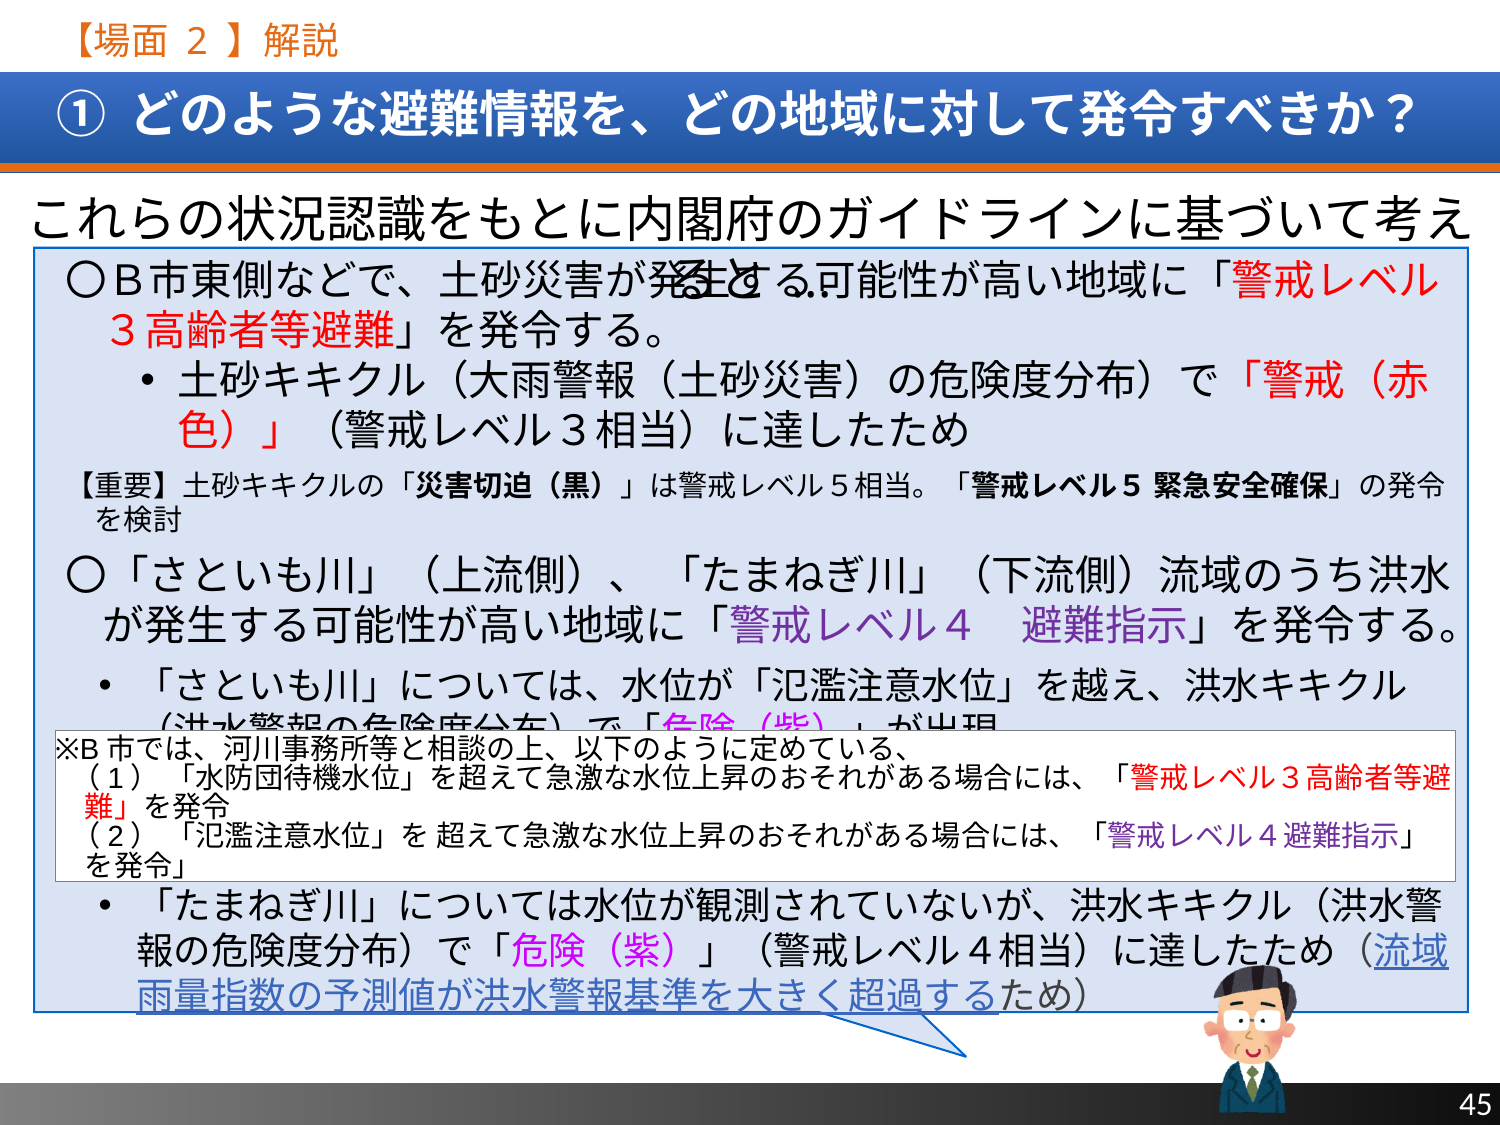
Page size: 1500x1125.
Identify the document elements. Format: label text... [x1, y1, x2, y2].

text_box これらの状況認識をもとに内閣府のガイドラインに基づいて考えると ... [0, 179, 1500, 315]
text_box ※B市では、河川事務所等と相談の上、以下のように定めている、 （1） 「水防団待機水位」を超えて急激な水位上昇のおそれがある場合には、「警戒レベル３高齢者等避難」を発令 （2） 「氾濫注意水位」を 超えて急激な水位上昇のおそれがある場合には、「警戒レベル４避難指示」を発令」 [55, 730, 1456, 882]
slide_number 45 [1170, 1072, 1500, 1125]
picture [1190, 962, 1309, 1119]
text_box [33, 315, 1469, 1058]
list 〇Ｂ市東側などで、土砂災害が発生する可能性が高い地域に「警戒レベル３高齢者等避難」を発令する。 土砂キキクル（大雨警報（土砂災害）の危険度分布）で「警戒（赤色）」（警戒レベル３相当）に達したため 【重要】土砂キキクルの「災害切迫（黒）」は警戒レベル５相当。「警戒レベル５ 緊急安全確保」の発令を検討 〇「さといも川」（上流側）、 「たまねぎ川」（下流側）流域のうち洪水が発生する可能性が高い地域に「警戒レベル４ 避難指示」を発令する。 「さといも川」については、水位が「氾濫注意水位」を越え、洪水キキクル（洪水警報の危険度分布）で「危険（紫）」が出現 「たまねぎ川」については水位が観測されていないが、洪水キキクル（洪水警報の危険度分布）で「危険（紫）」（警戒レベル４相当）に達したため（流域雨量指数の予測値が洪水警報基準を大きく超過するため） [53, 315, 1466, 845]
list 【場面 2 】解説 [41, 14, 1336, 60]
title ① どのような避難情報を、どの地域に対して発令すべきか？ [41, 59, 1471, 173]
